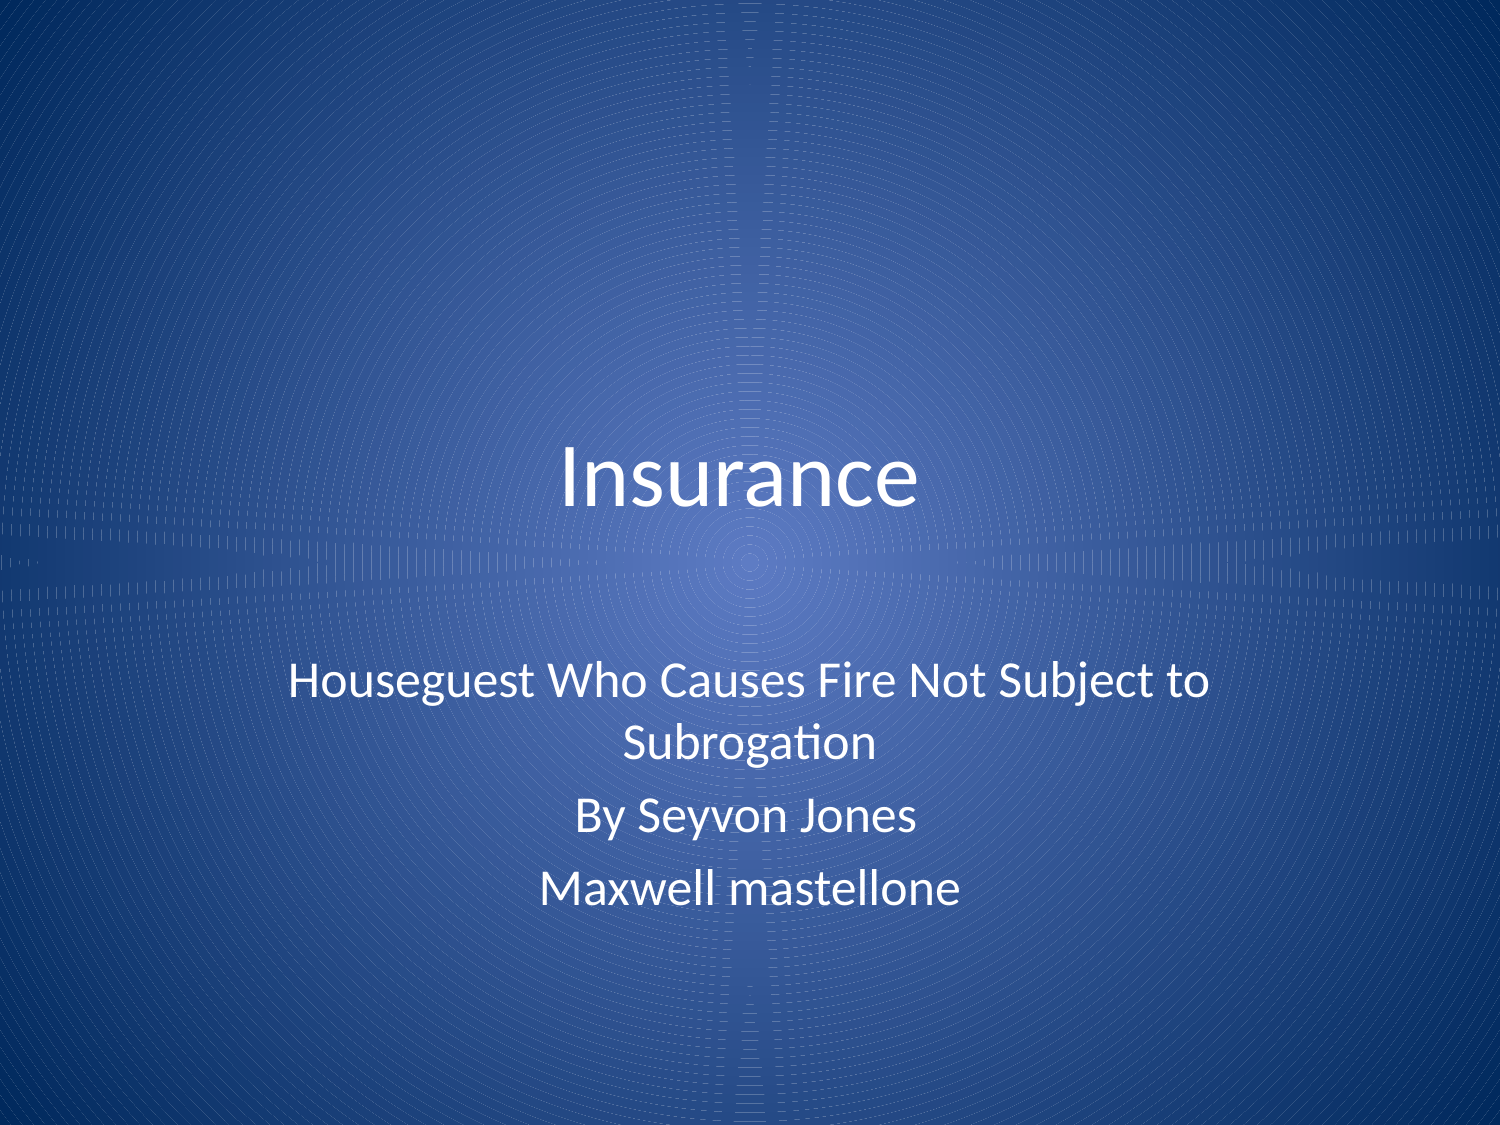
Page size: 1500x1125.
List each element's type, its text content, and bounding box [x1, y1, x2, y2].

title Insurance [112, 349, 1388, 591]
subtitle Houseguest Who Causes Fire Not Subject to Subrogation By Seyvon Jones Maxwell mastellone [225, 637, 1275, 925]
